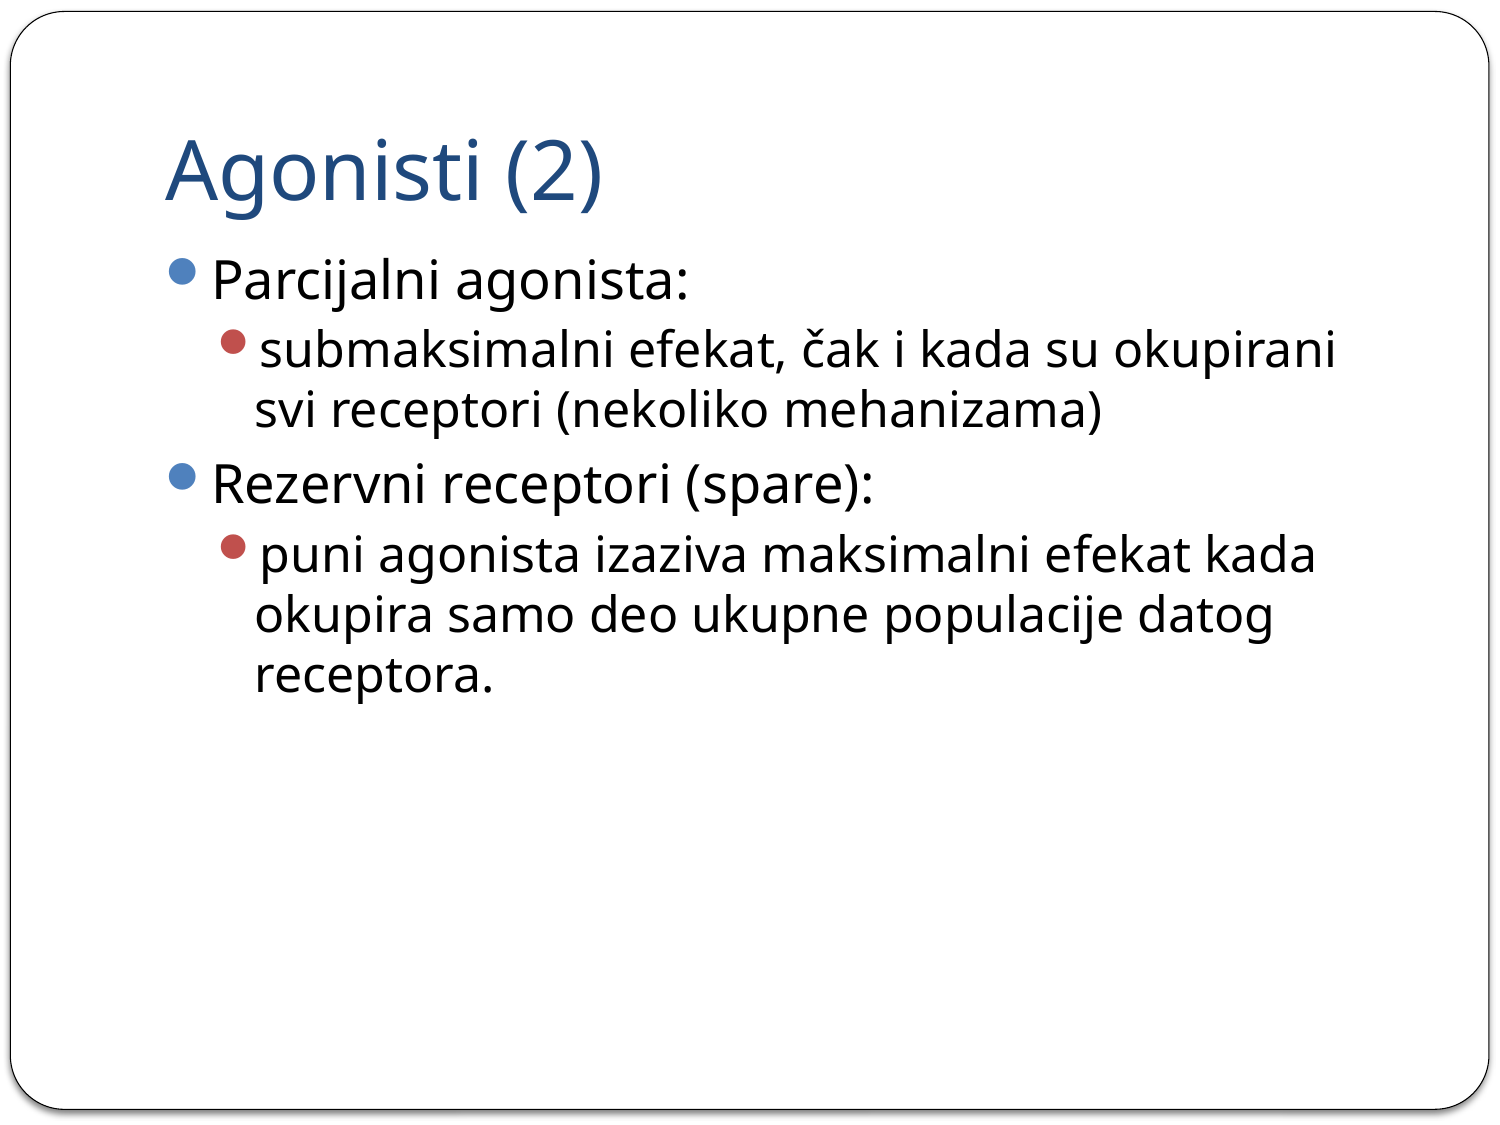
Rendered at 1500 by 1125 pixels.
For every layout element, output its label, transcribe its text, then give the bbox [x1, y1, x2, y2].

title Agonisti (2) [149, 44, 1426, 233]
list Parcijalni agonista: submaksimalni efekat, čak i kada su okupirani svi receptori (nekoliko mehanizama) Rezervni receptori (spare): puni agonista izaziva maksimalni efekat kada okupira samo deo ukupne populacije datog receptora. [149, 237, 1426, 988]
